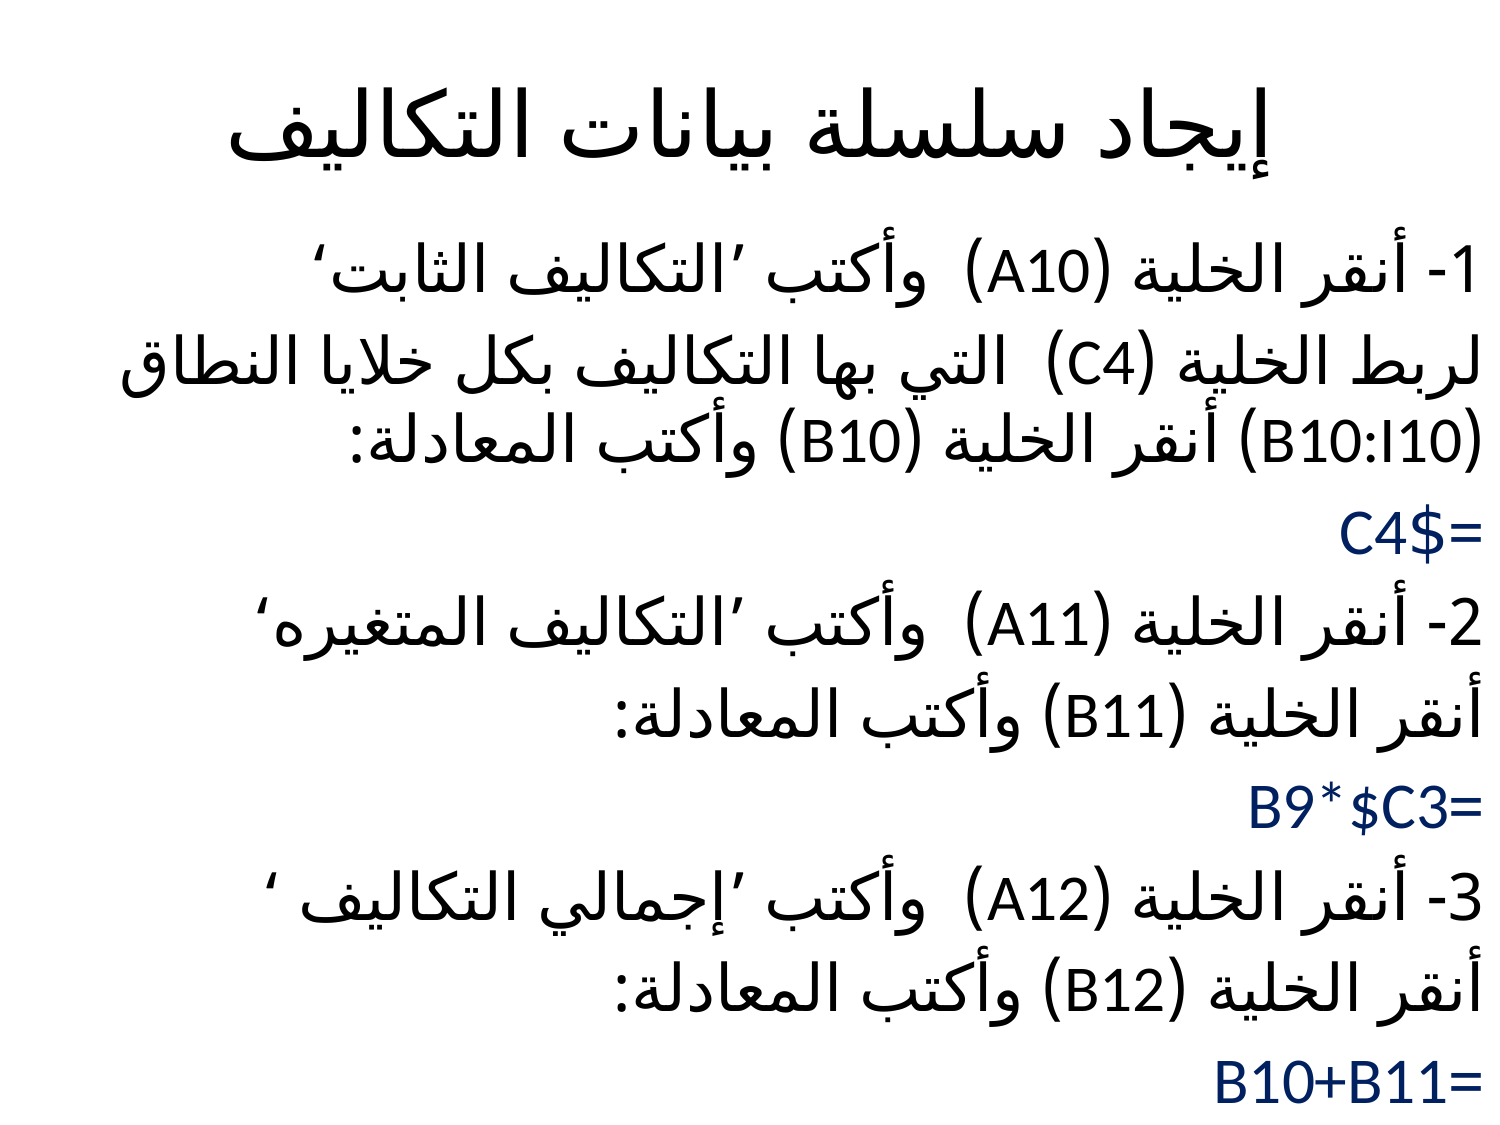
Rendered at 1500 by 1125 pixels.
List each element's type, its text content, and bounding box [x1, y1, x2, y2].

list 1- أنقر الخلية (A10) وأكتب ’التكاليف الثابت‘ لربط الخلية (C4) التي بها التكاليف بكل خلايا النطاق (B10:I10) أنقر الخلية (B10) وأكتب المعادلة: =$C4 2- أنقر الخلية (A11) وأكتب ’التكاليف المتغيره‘ أنقر الخلية (B11) وأكتب المعادلة: =B9*$C3 3- أنقر الخلية (A12) وأكتب ’إجمالي التكاليف ‘ أنقر الخلية (B12) وأكتب المعادلة: =B10+B11 [0, 219, 1500, 1125]
title إيجاد سلسلة بيانات التكاليف [75, 45, 1425, 197]
